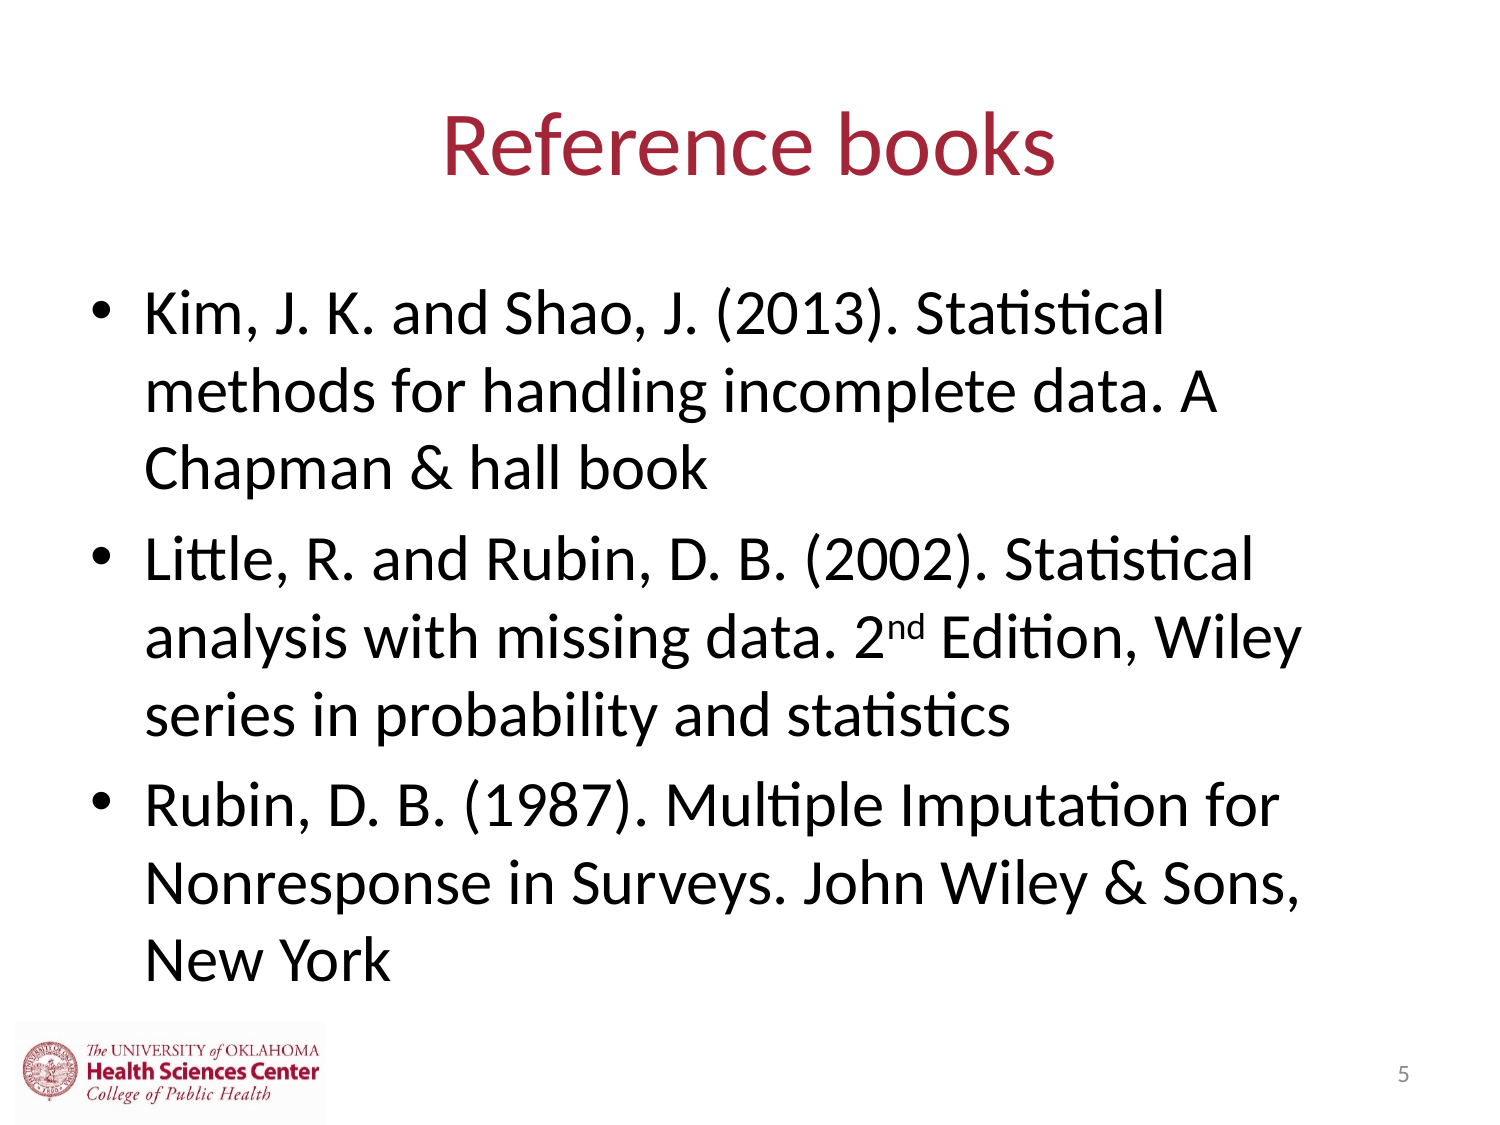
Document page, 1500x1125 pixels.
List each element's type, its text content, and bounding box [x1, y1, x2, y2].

picture [15, 1022, 325, 1125]
title Reference books [75, 45, 1425, 233]
slide_number 5 [1074, 1042, 1425, 1103]
list Kim, J. K. and Shao, J. (2013). Statistical methods for handling incomplete data. A Chapman & hall book Little, R. and Rubin, D. B. (2002). Statistical analysis with missing data. 2nd Edition, Wiley series in probability and statistics Rubin, D. B. (1987). Multiple Imputation for Nonresponse in Surveys. John Wiley & Sons, New York [75, 262, 1425, 1005]
